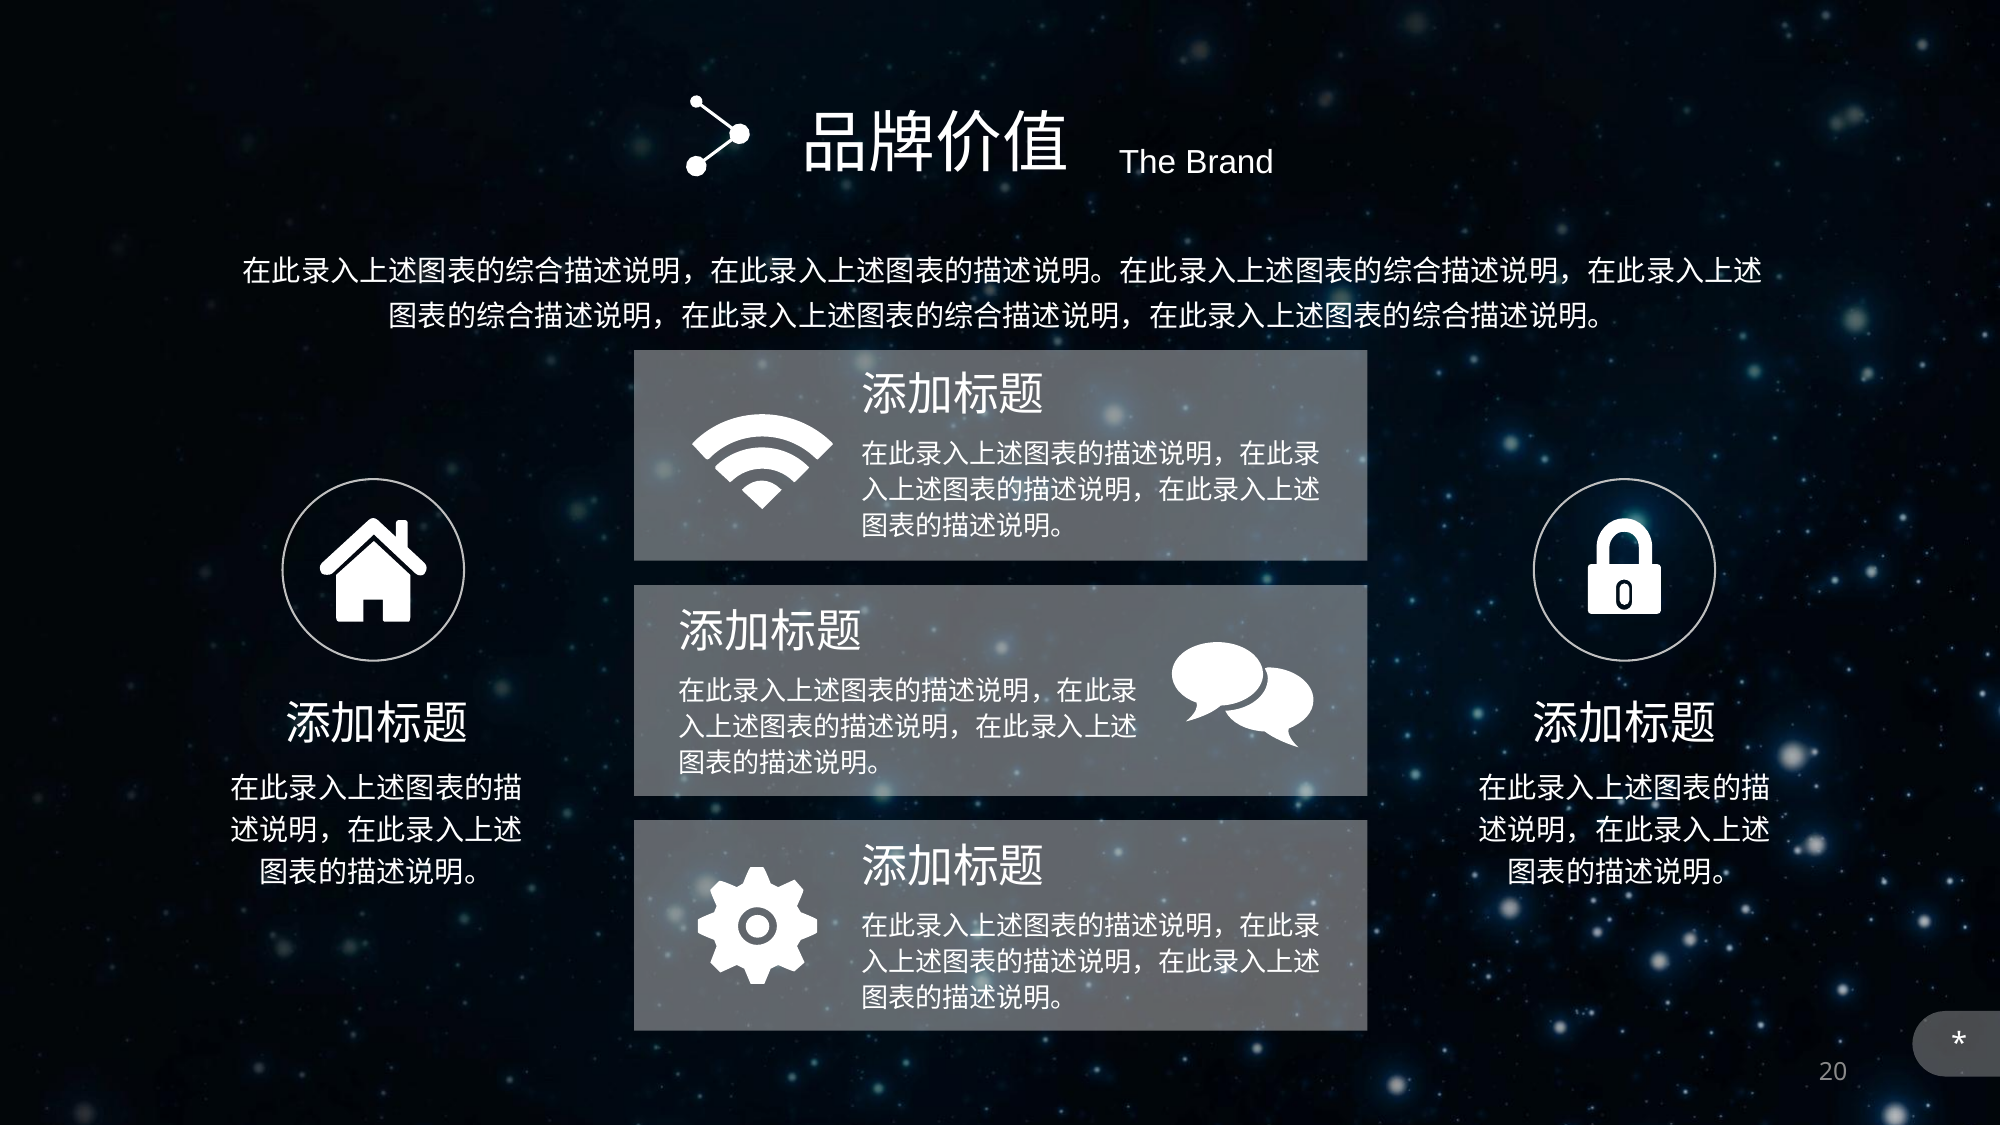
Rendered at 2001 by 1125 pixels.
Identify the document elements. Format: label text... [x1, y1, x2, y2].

text_box 品牌价值 [786, 92, 1085, 188]
picture [0, 0, 2000, 1125]
text_box 添加标题 [1497, 686, 1752, 755]
text_box * [1925, 1018, 2000, 1065]
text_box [1533, 479, 1716, 661]
text_box 在此录入上述图表的综合描述说明，在此录入上述图表的描述说明。在此录入上述图表的综合描述说明，在此录入上述图表的综合描述说明，在此录入上述图表的综合描述说明，在此录入上述图表的综合描述说明。 [221, 234, 1784, 341]
text_box 添加标题 [249, 686, 504, 755]
text_box [634, 350, 1368, 561]
text_box 在此录入上述图表的描述说明，在此录入上述图表的描述说明，在此录入上述图表的描述说明。 [663, 663, 1168, 786]
text_box 在此录入上述图表的描述说明，在此录入上述图表的描述说明，在此录入上述图表的描述说明。 [846, 426, 1350, 549]
text_box 在此录入上述图表的描述说明，在此录入上述图表的描述说明，在此录入上述图表的描述说明。 [846, 897, 1350, 1021]
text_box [1171, 642, 1314, 748]
text_box 添加标题 [846, 357, 1102, 426]
text_box 添加标题 [663, 594, 919, 663]
text_box [634, 585, 1368, 796]
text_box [691, 404, 834, 510]
text_box 在此录入上述图表的描述说明，在此录入上述图表的描述说明。 [1462, 755, 1787, 896]
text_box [696, 101, 740, 167]
text_box [634, 820, 1368, 1031]
text_box [1912, 1010, 2000, 1077]
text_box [282, 479, 465, 661]
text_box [697, 867, 818, 984]
text_box 添加标题 [846, 828, 1102, 897]
slide_number 20 [1412, 1042, 1863, 1103]
text_box 在此录入上述图表的描述说明，在此录入上述图表的描述说明。 [214, 755, 539, 896]
text_box The Brand [1103, 132, 1483, 188]
